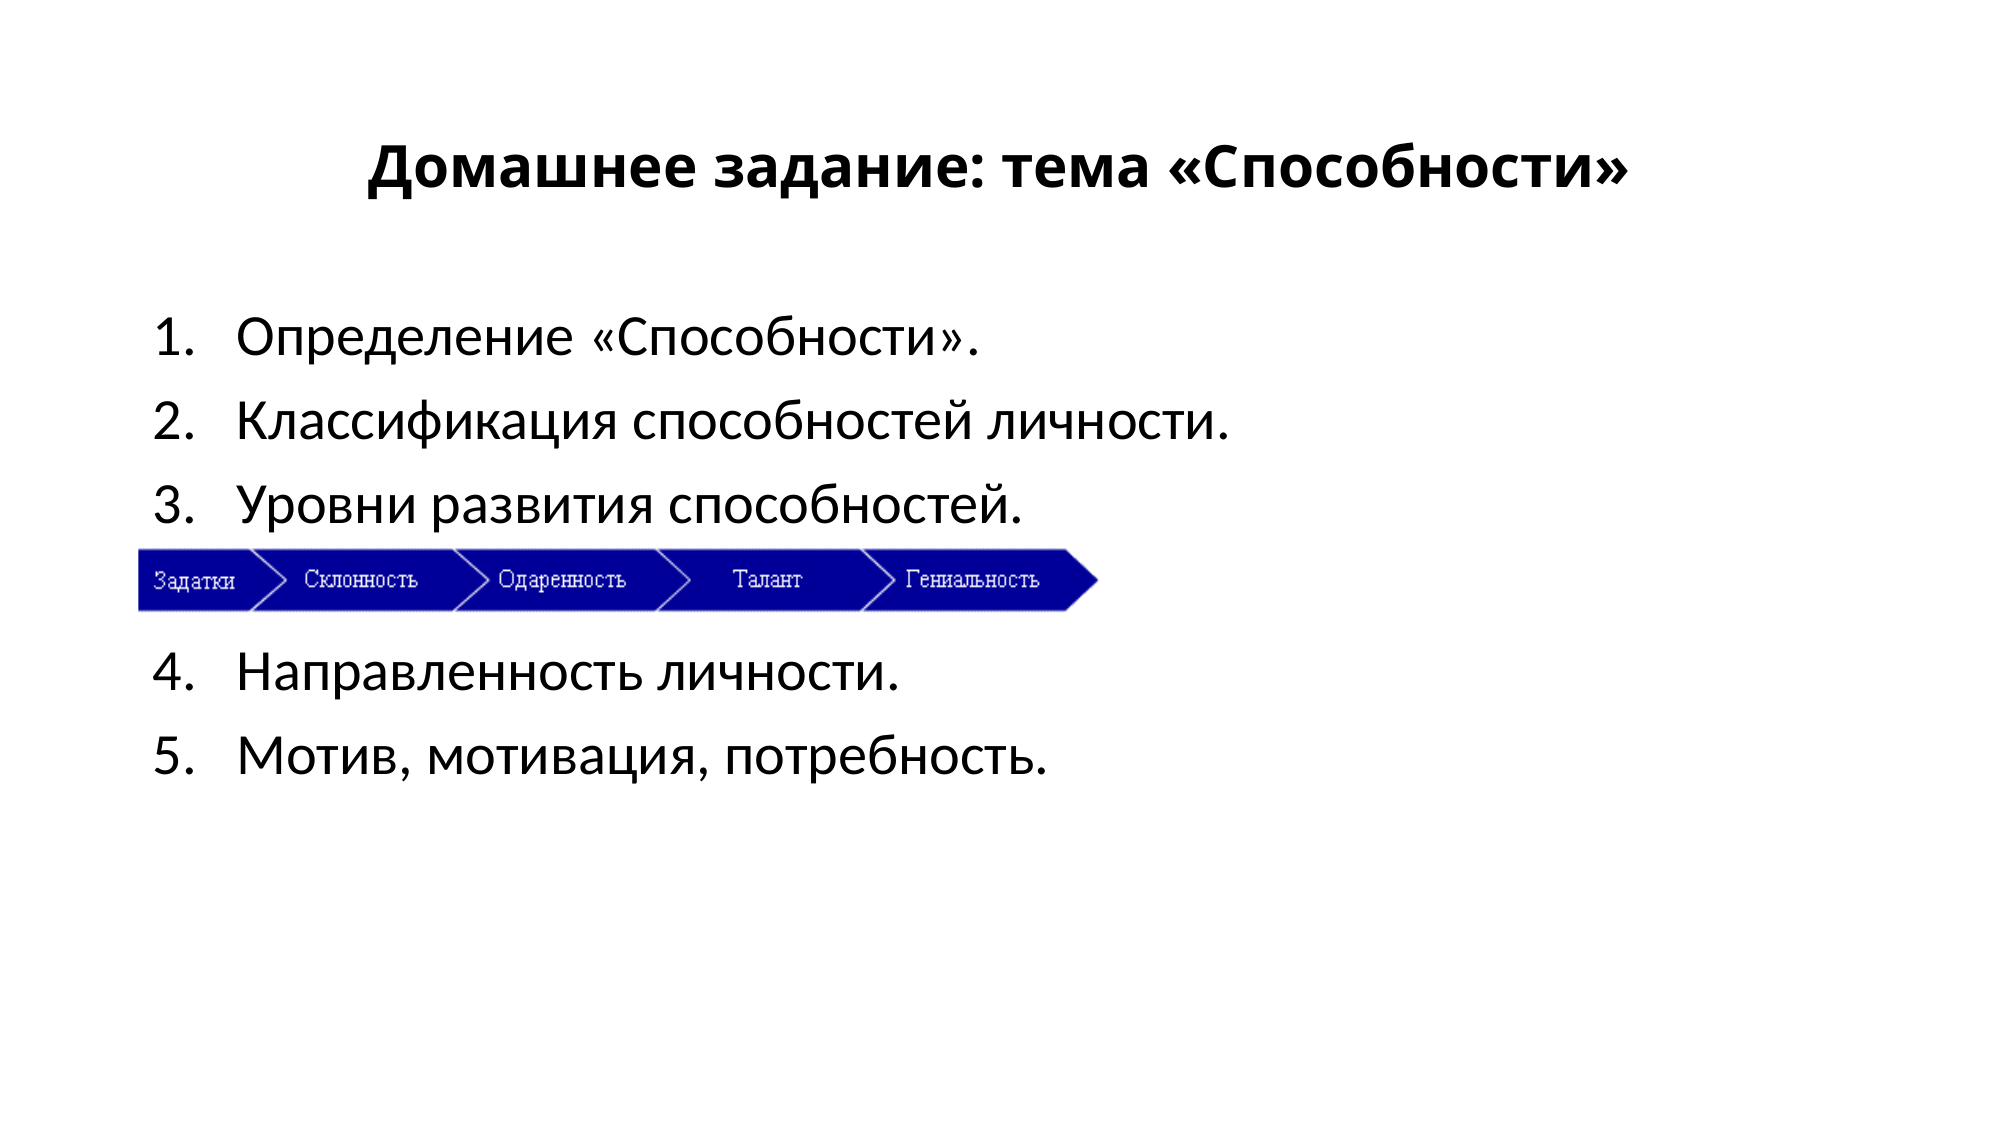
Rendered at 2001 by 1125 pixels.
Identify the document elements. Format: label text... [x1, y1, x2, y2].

title Домашнее задание: тема «Способности» [137, 59, 1863, 278]
list Определение «Способности». Классификация способностей личности. Уровни развития способностей. Направленность личности. Мотив, мотивация, потребность. [137, 297, 1863, 1012]
picture [137, 547, 1101, 614]
